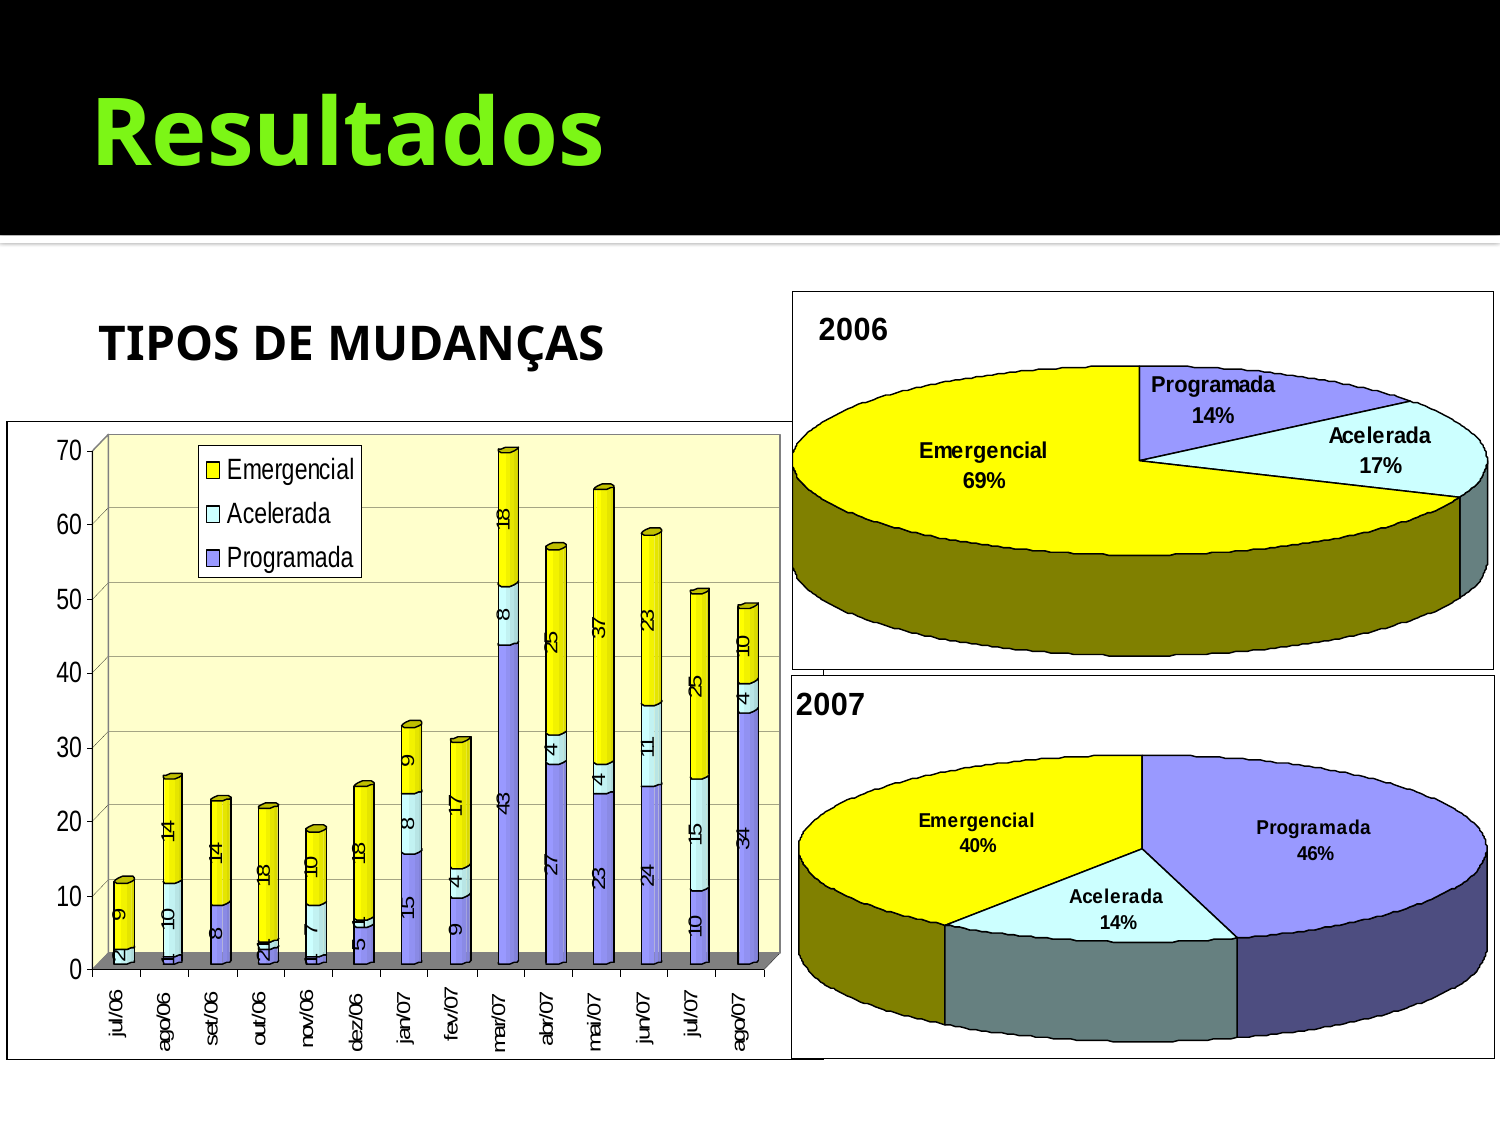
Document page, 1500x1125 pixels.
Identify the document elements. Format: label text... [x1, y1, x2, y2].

title Resultados [75, 24, 1425, 231]
picture [0, 283, 1500, 1069]
list Tipos de mudanças [75, 278, 738, 396]
